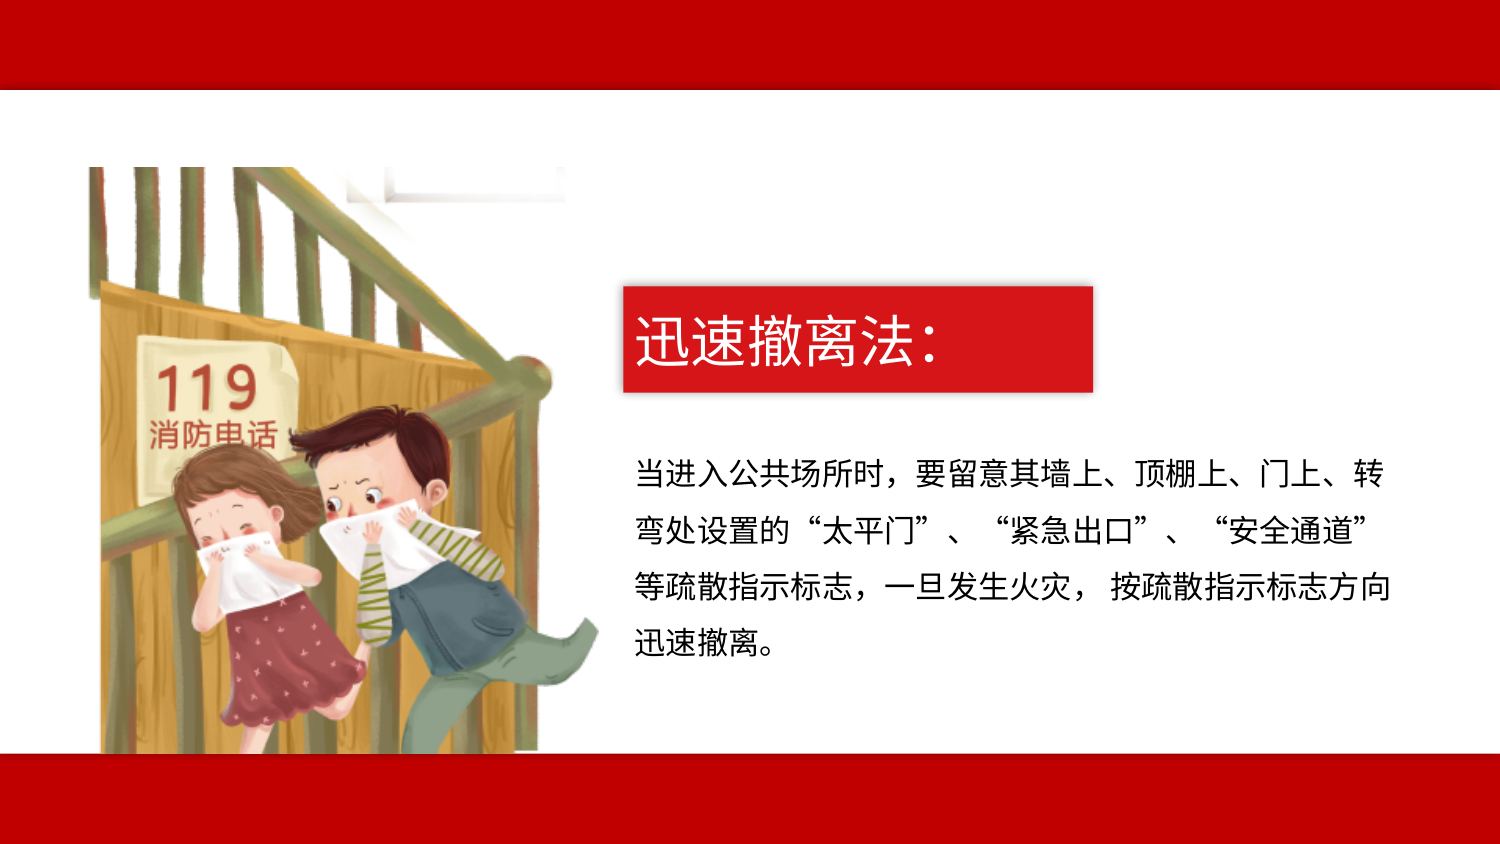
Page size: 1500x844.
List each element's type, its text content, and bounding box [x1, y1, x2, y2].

text_box 当进入公共场所时，要留意其墙上、顶棚上、门上、转弯处设置的“太平门”、“紧急出口”、“安全通道”等疏散指示标志，一旦发生火灾， 按疏散指示标志方向迅速撤离。 [623, 430, 1418, 667]
text_box [0, 89, 1500, 755]
picture [18, 167, 605, 754]
text_box 迅速撤离法： [622, 285, 1094, 394]
